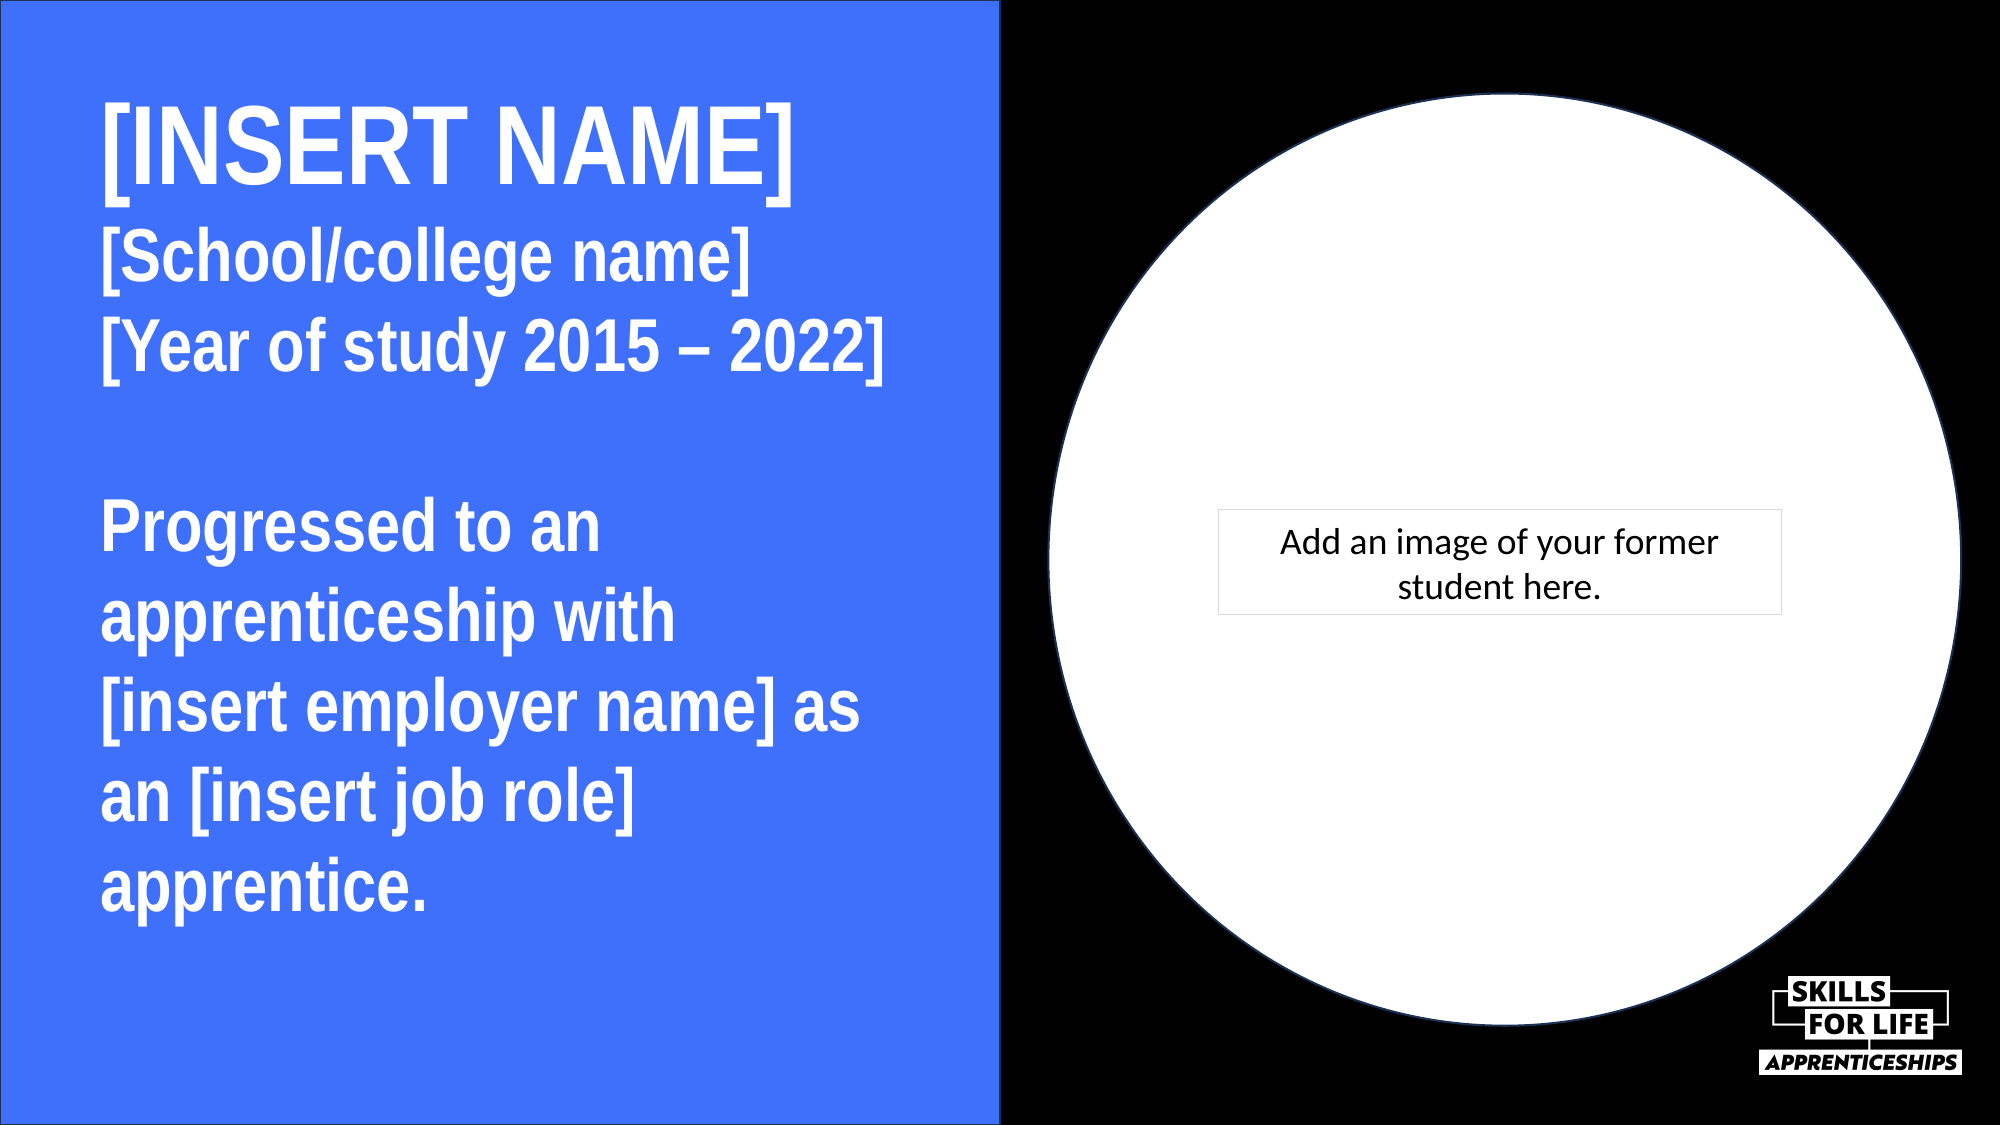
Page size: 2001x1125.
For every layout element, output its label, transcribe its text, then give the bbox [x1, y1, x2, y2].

text_box Add an image of your former student here. [1218, 509, 1782, 615]
picture [1759, 976, 1962, 1076]
text_box [INSERT NAME] [School/college name] [Year of study 2015 – 2022] Progressed to an apprenticeship with [insert employer name] as an [insert job role] apprentice. [85, 64, 949, 935]
text_box [1047, 92, 1963, 1027]
text_box [0, 0, 1001, 1125]
